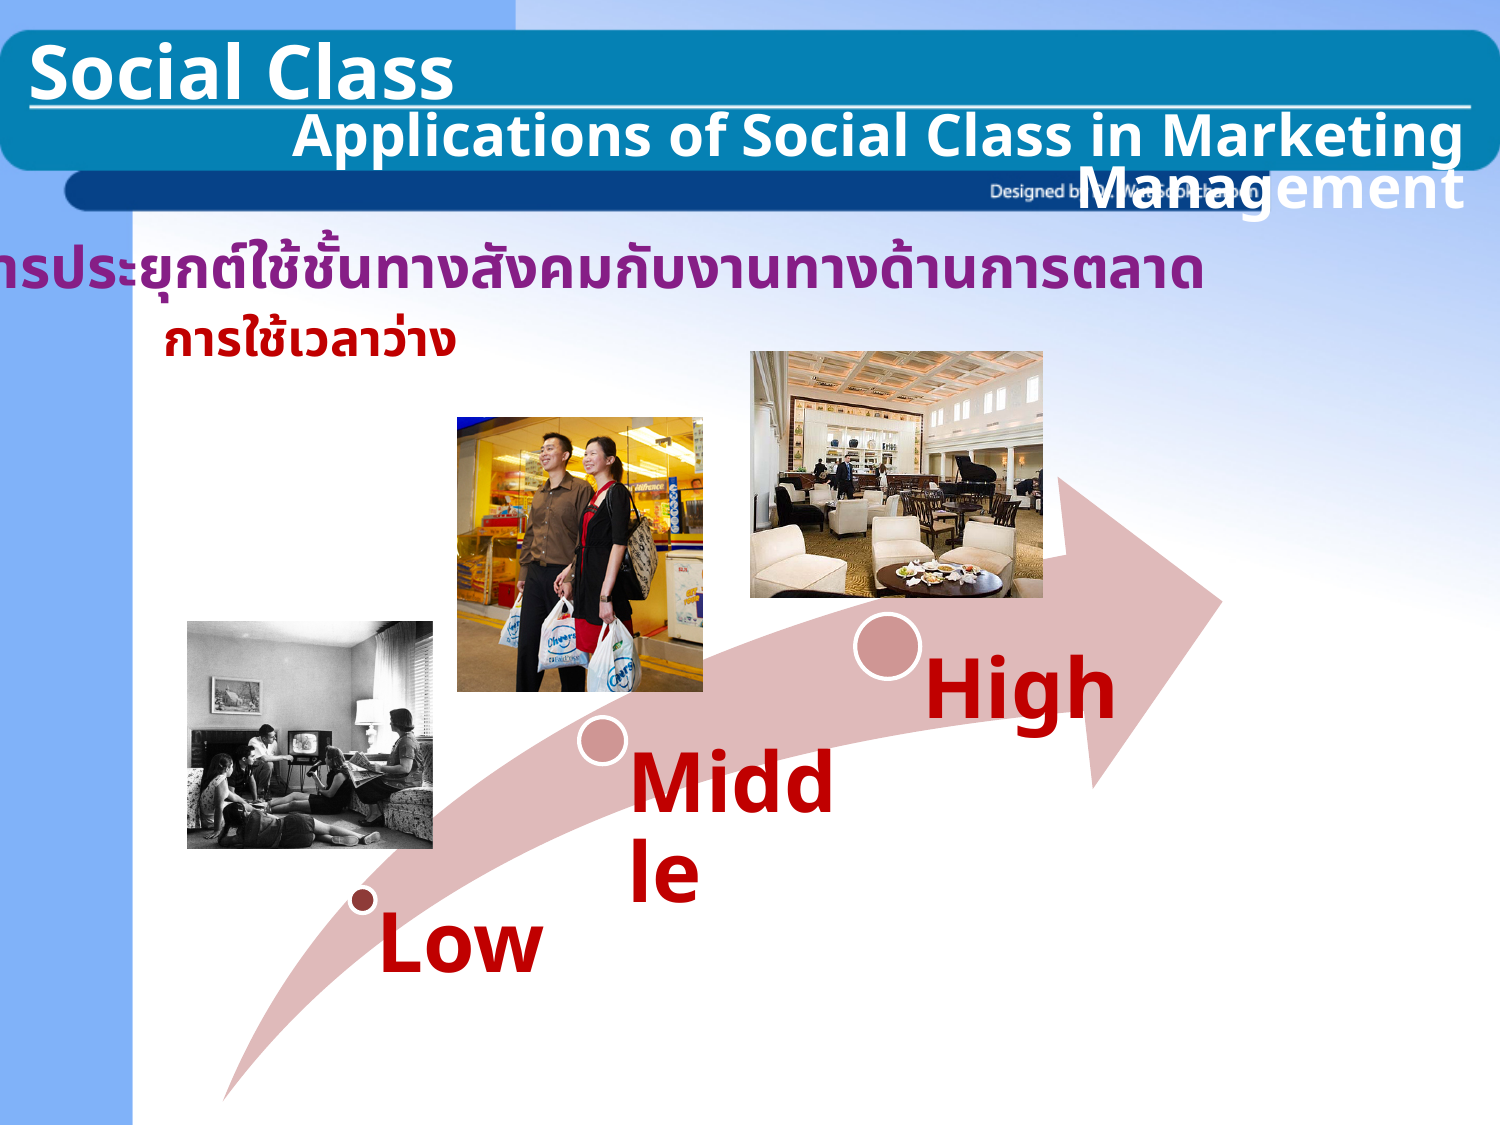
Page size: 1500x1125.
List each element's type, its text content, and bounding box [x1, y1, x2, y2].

text_box Social Class [13, 32, 1475, 107]
text_box การประยุกต์ใช้ชั้นทางสังคมกับงานทางด้านการตลาด [0, 222, 1222, 308]
picture [0, 0, 1500, 54]
text_box Applications of Social Class in Marketing Management [37, 108, 1481, 172]
text_box การใช้เวลาว่าง [148, 299, 473, 374]
picture [0, 146, 1500, 1125]
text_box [222, 434, 1223, 1102]
